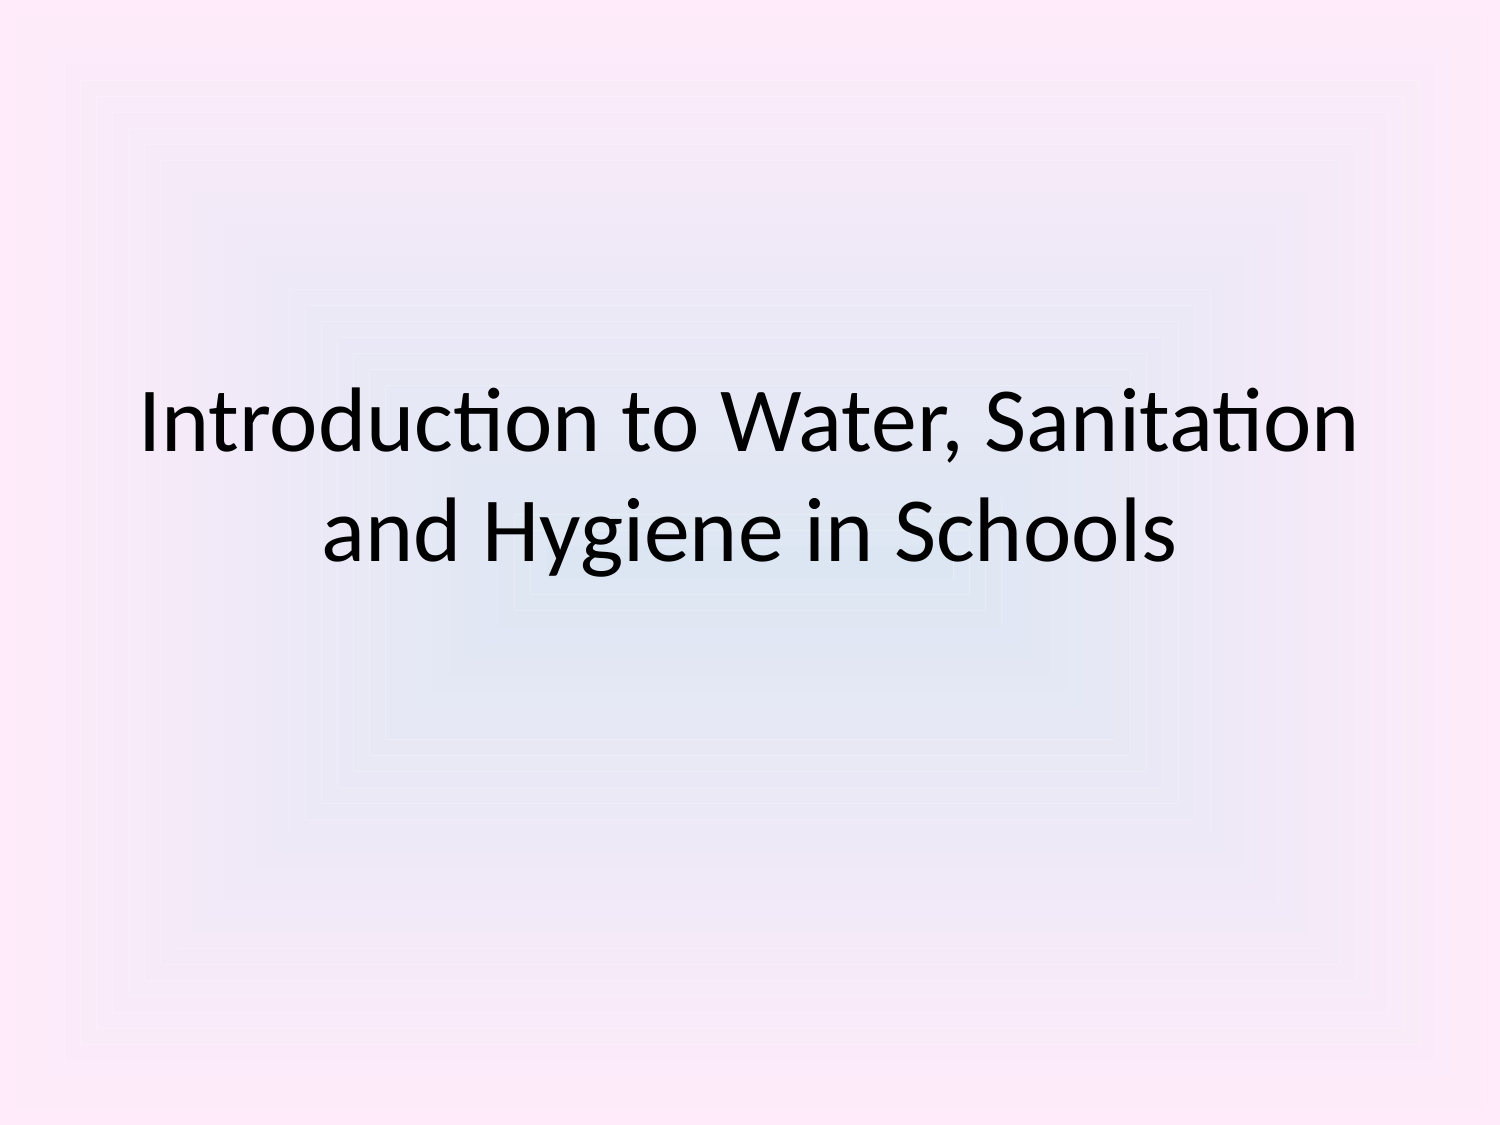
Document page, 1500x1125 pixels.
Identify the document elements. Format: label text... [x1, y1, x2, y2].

title Introduction to Water, Sanitation and Hygiene in Schools [112, 349, 1388, 591]
